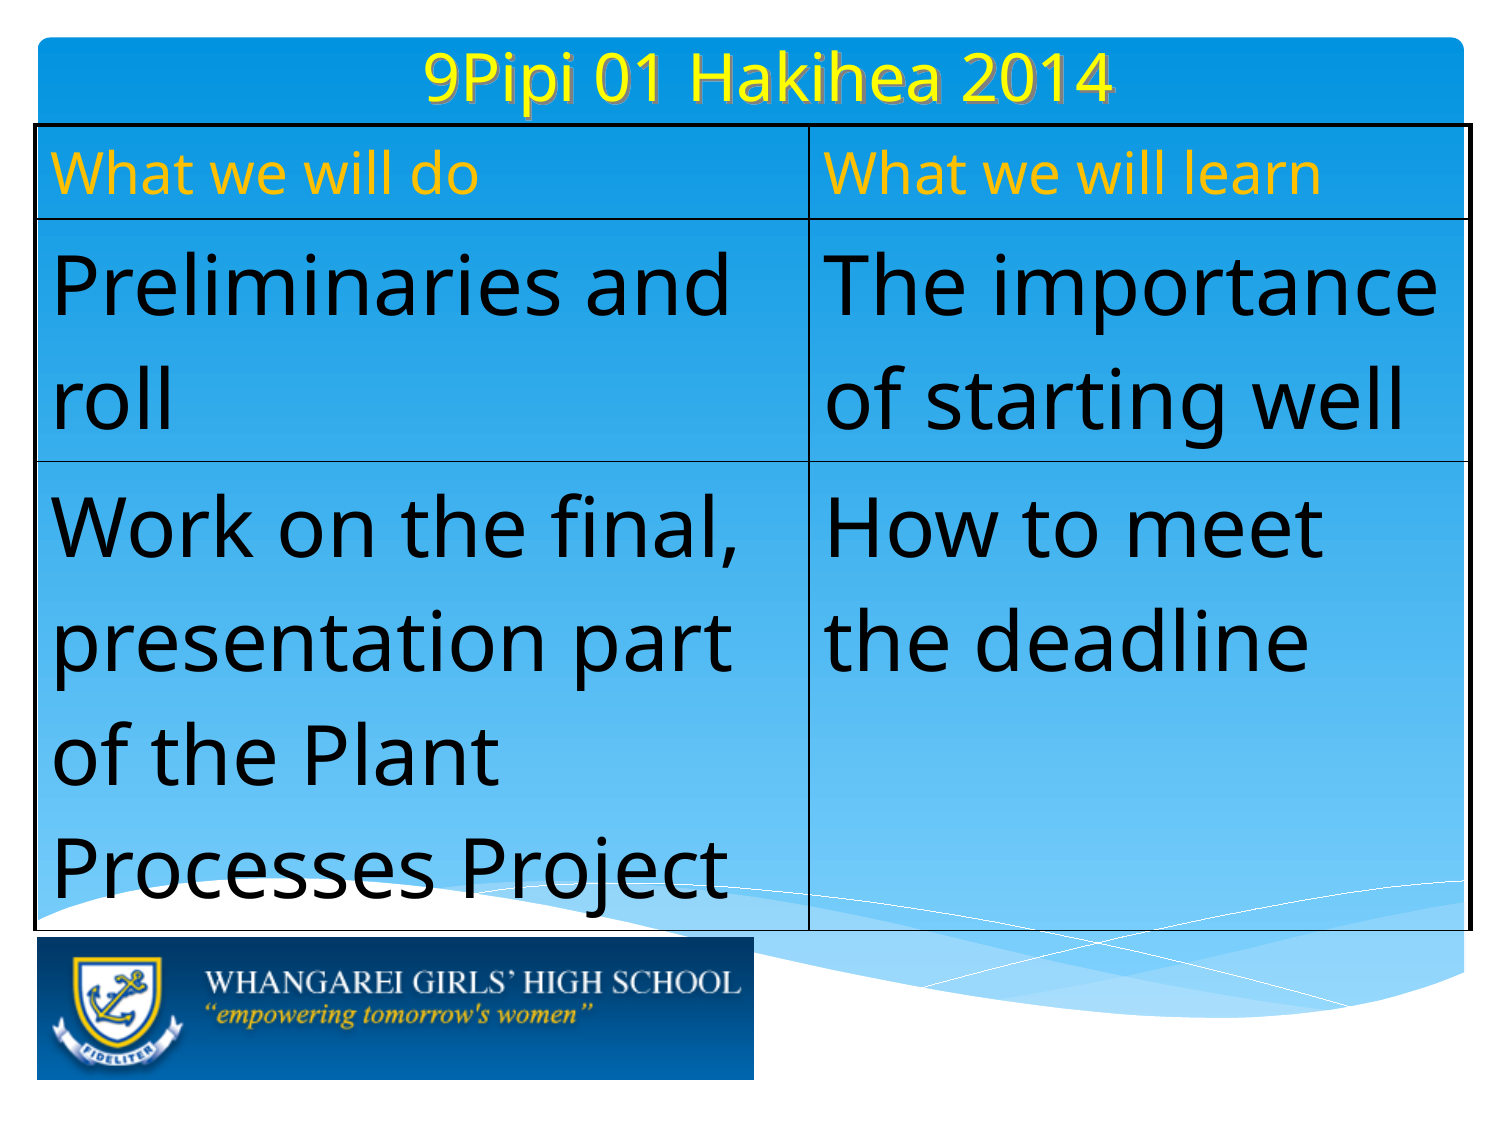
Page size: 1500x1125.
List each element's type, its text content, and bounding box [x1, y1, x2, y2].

table_cell Work on the final, presentation part of the Plant Processes Project [37, 462, 808, 930]
table_cell How to meet the deadline [810, 462, 1468, 930]
table_header What we will do [37, 127, 808, 218]
table_cell The importance of starting well [810, 220, 1468, 461]
text_box 9Pipi 01 Hakihea 2014 [162, 24, 1375, 123]
table_header What we will learn [810, 127, 1468, 218]
picture [37, 937, 754, 1080]
table_cell Preliminaries and roll [37, 220, 808, 461]
